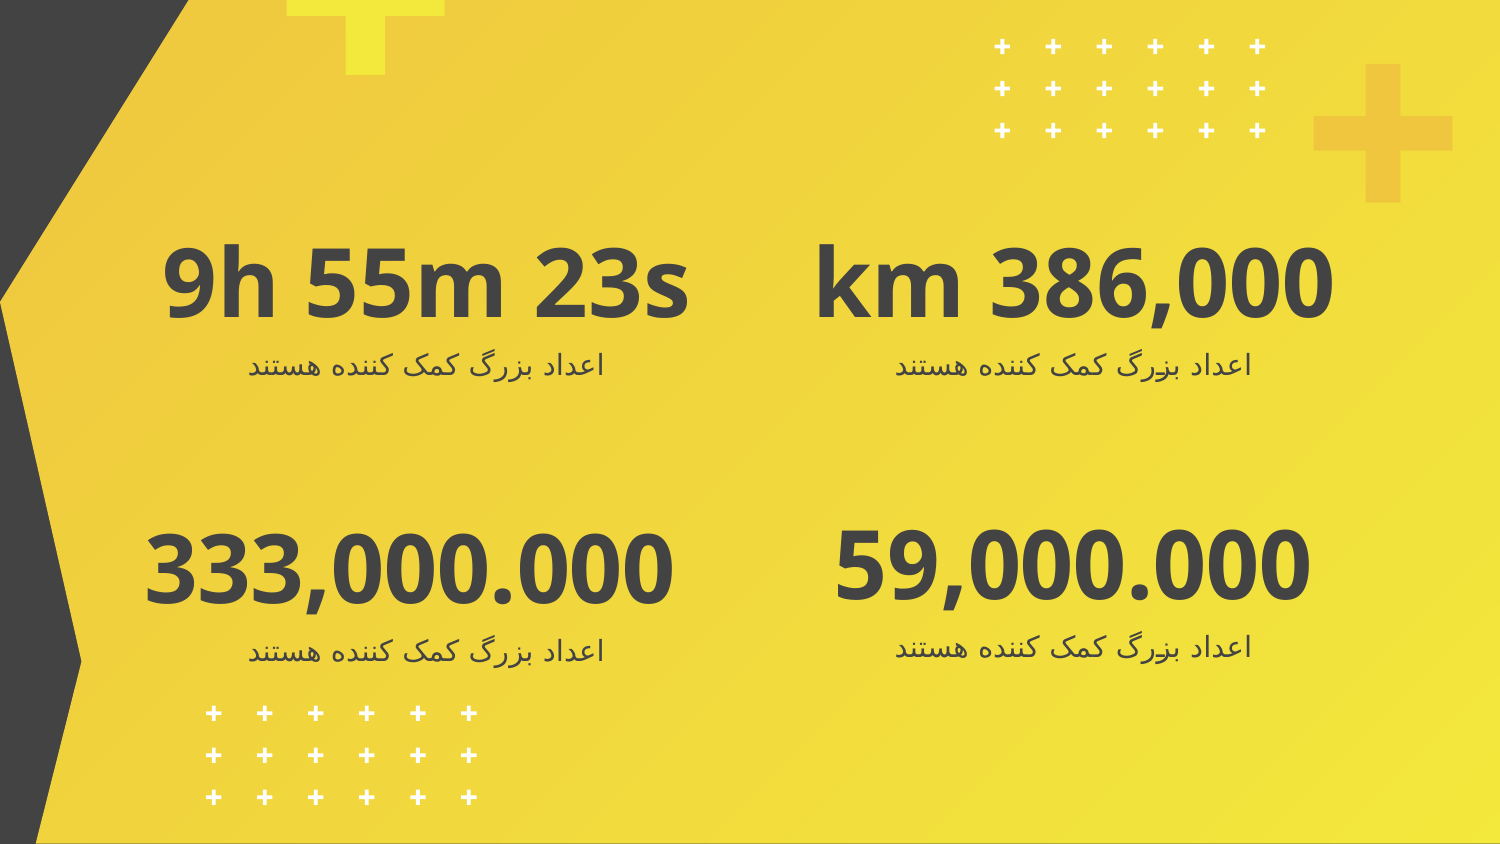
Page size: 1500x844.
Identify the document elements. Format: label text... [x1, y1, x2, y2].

title 386,000 km [764, 216, 1383, 314]
subtitle اعداد بزرگ کمک کننده هستند [116, 314, 736, 413]
title 9h 55m 23s [116, 216, 736, 314]
title 59,000.000 [764, 497, 1383, 596]
title 333,000.000 [85, 501, 736, 628]
subtitle اعداد بزرگ کمک کننده هستند [764, 314, 1383, 413]
subtitle اعداد بزرگ کمک کننده هستند [764, 596, 1383, 695]
subtitle اعداد بزرگ کمک کننده هستند [116, 600, 736, 699]
